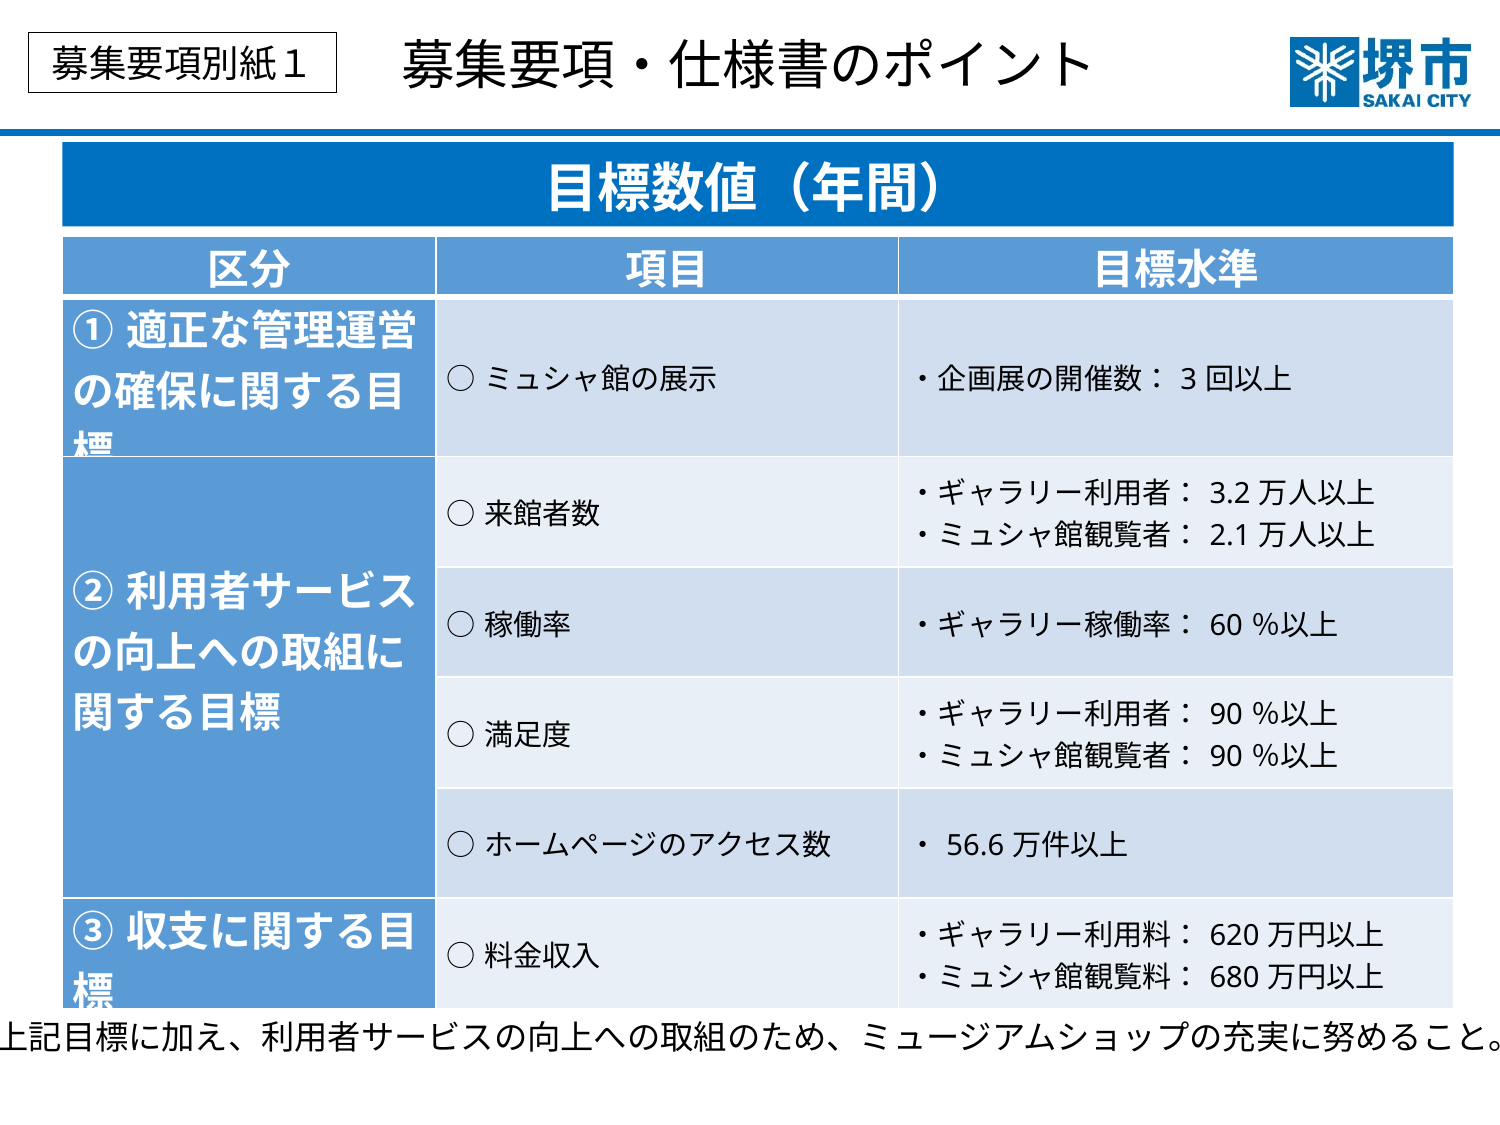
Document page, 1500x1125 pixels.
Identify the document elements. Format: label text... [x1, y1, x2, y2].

text_box 目標数値（年間） [62, 142, 1454, 227]
table_cell ○来館者数 [437, 457, 898, 566]
table_cell ・企画展の開催数：3回以上 [899, 300, 1453, 456]
table_cell ②利用者サービスの向上への取組に関する目標 [63, 457, 435, 897]
picture [1290, 37, 1471, 107]
table_cell ・ギャラリー利用者：3.2万人以上 ・ミュシャ館観覧者：2.1万人以上 [899, 457, 1453, 566]
table_cell ○満足度 [437, 678, 898, 787]
text_box ※上記目標に加え、利用者サービスの向上への取組のため、ミュージアムショップの充実に努めること。 [0, 1008, 1500, 1064]
table_header 目標水準 [899, 237, 1453, 294]
table_header 区分 [63, 237, 435, 294]
table_cell ○稼働率 [437, 568, 898, 676]
table_cell ○ホームページのアクセス数 [437, 789, 898, 897]
text_box 募集要項別紙１ [28, 32, 337, 93]
text_box 募集要項・仕様書のポイント [81, 23, 1417, 103]
table_cell ➀適正な管理運営の確保に関する目標 [63, 300, 435, 456]
table_cell ・ギャラリー利用者：90％以上 ・ミュシャ館観覧者：90％以上 [899, 678, 1453, 787]
table_cell ・56.6万件以上 [899, 789, 1453, 897]
table_cell ・ギャラリー利用料：620万円以上 ・ミュシャ館観覧料：680万円以上 [899, 899, 1453, 1008]
table_cell ・ギャラリー稼働率：60％以上 [899, 568, 1453, 676]
table_cell ○ミュシャ館の展示 [437, 300, 898, 456]
table_header 項目 [437, 237, 898, 294]
table_cell ○料金収入 [437, 899, 898, 1008]
table_cell ③収支に関する目標 [63, 899, 435, 1008]
